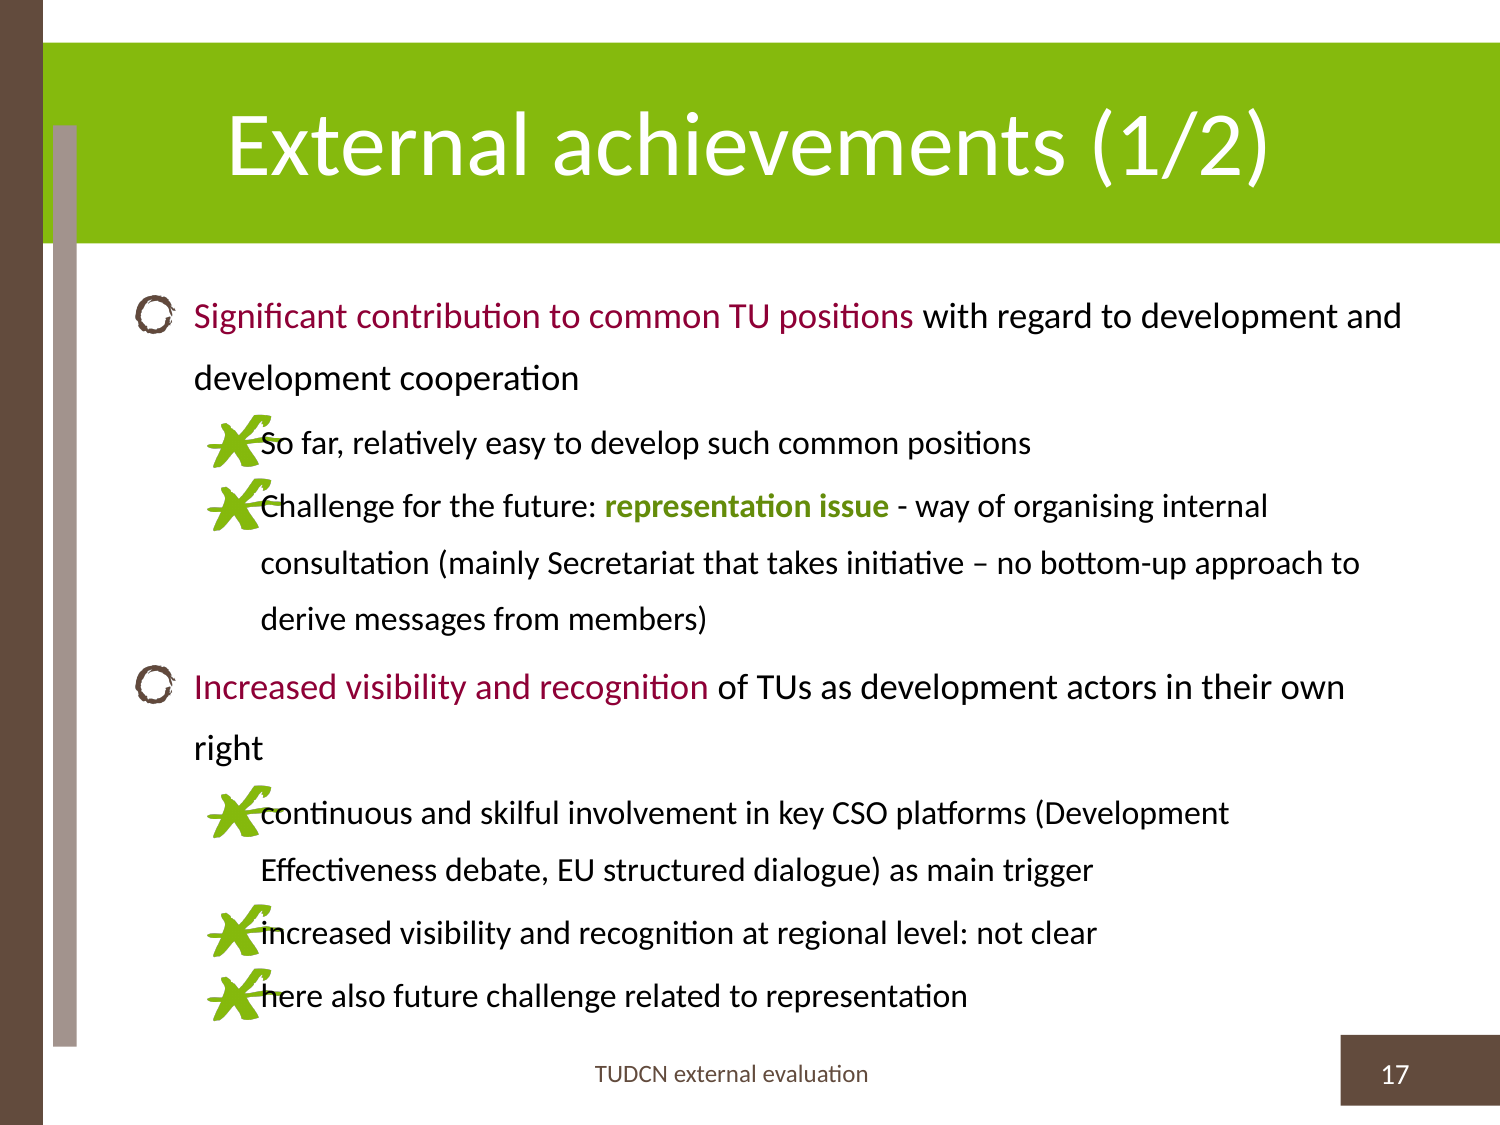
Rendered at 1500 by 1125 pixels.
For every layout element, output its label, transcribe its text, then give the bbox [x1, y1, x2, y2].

picture [127, 658, 182, 711]
slide_number 17 [1074, 1042, 1425, 1103]
list Significant contribution to common TU positions with regard to development and development cooperation So far, relatively easy to develop such common positions Challenge for the future: representation issue - way of organising internal consultation (mainly Secretariat that takes initiative – no bottom-up approach to derive messages from members) Increased visibility and recognition of TUs as development actors in their own right continuous and skilful involvement in key CSO platforms (Development Effectiveness debate, EU structured dialogue) as main trigger increased visibility and recognition at regional level: not clear here also future challenge related to representation [112, 267, 1424, 1024]
picture [127, 288, 182, 341]
title External achievements (1/2) [75, 45, 1425, 233]
picture [193, 894, 295, 1031]
picture [193, 404, 295, 541]
footer TUDCN external evaluation [537, 1042, 928, 1103]
picture [193, 775, 295, 848]
